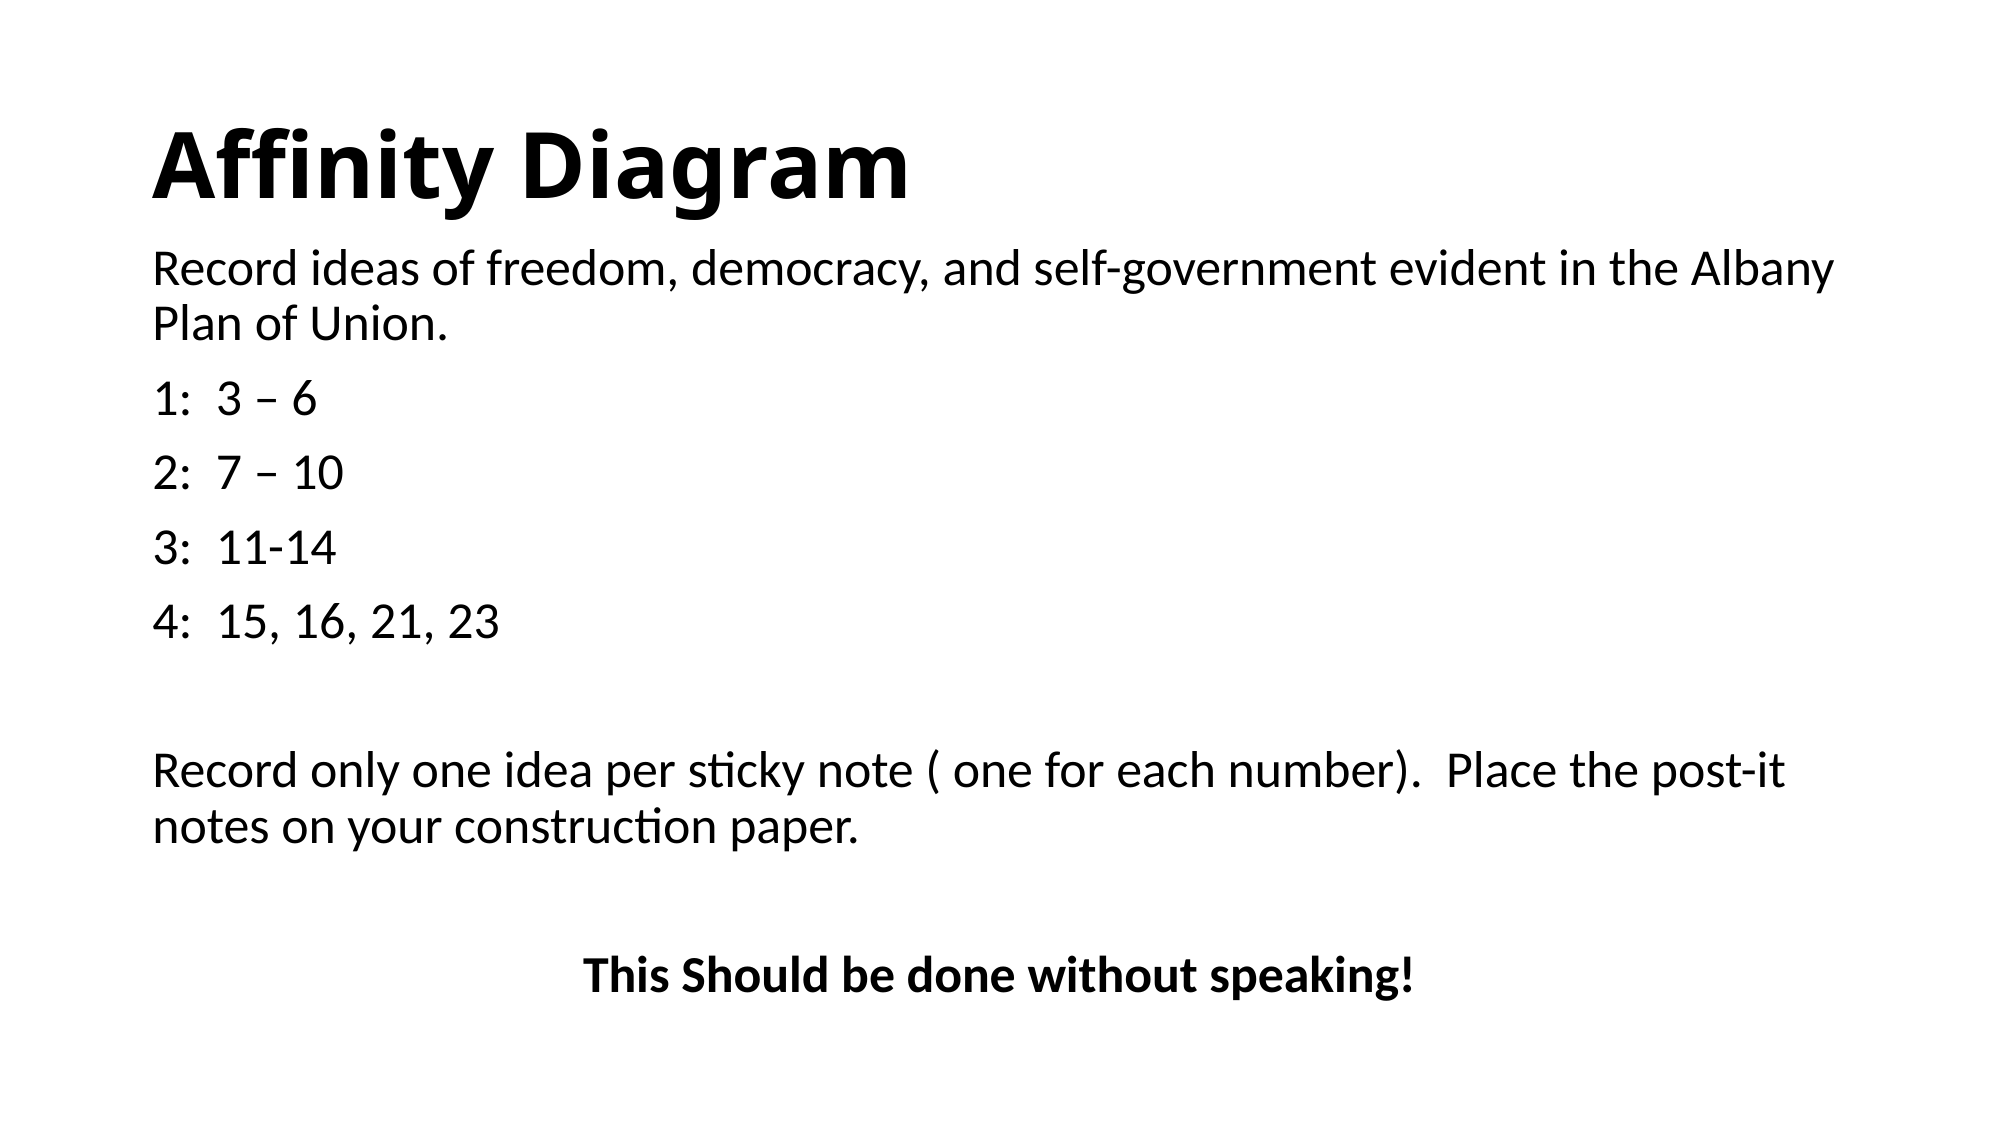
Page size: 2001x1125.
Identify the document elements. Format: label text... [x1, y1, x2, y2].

list Record ideas of freedom, democracy, and self-government evident in the Albany Plan of Union. 1: 3 – 6 2: 7 – 10 3: 11-14 4: 15, 16, 21, 23 Record only one idea per sticky note ( one for each number). Place the post-it notes on your construction paper. This Should be done without speaking! [137, 232, 1863, 1014]
title Affinity Diagram [137, 59, 1863, 232]
